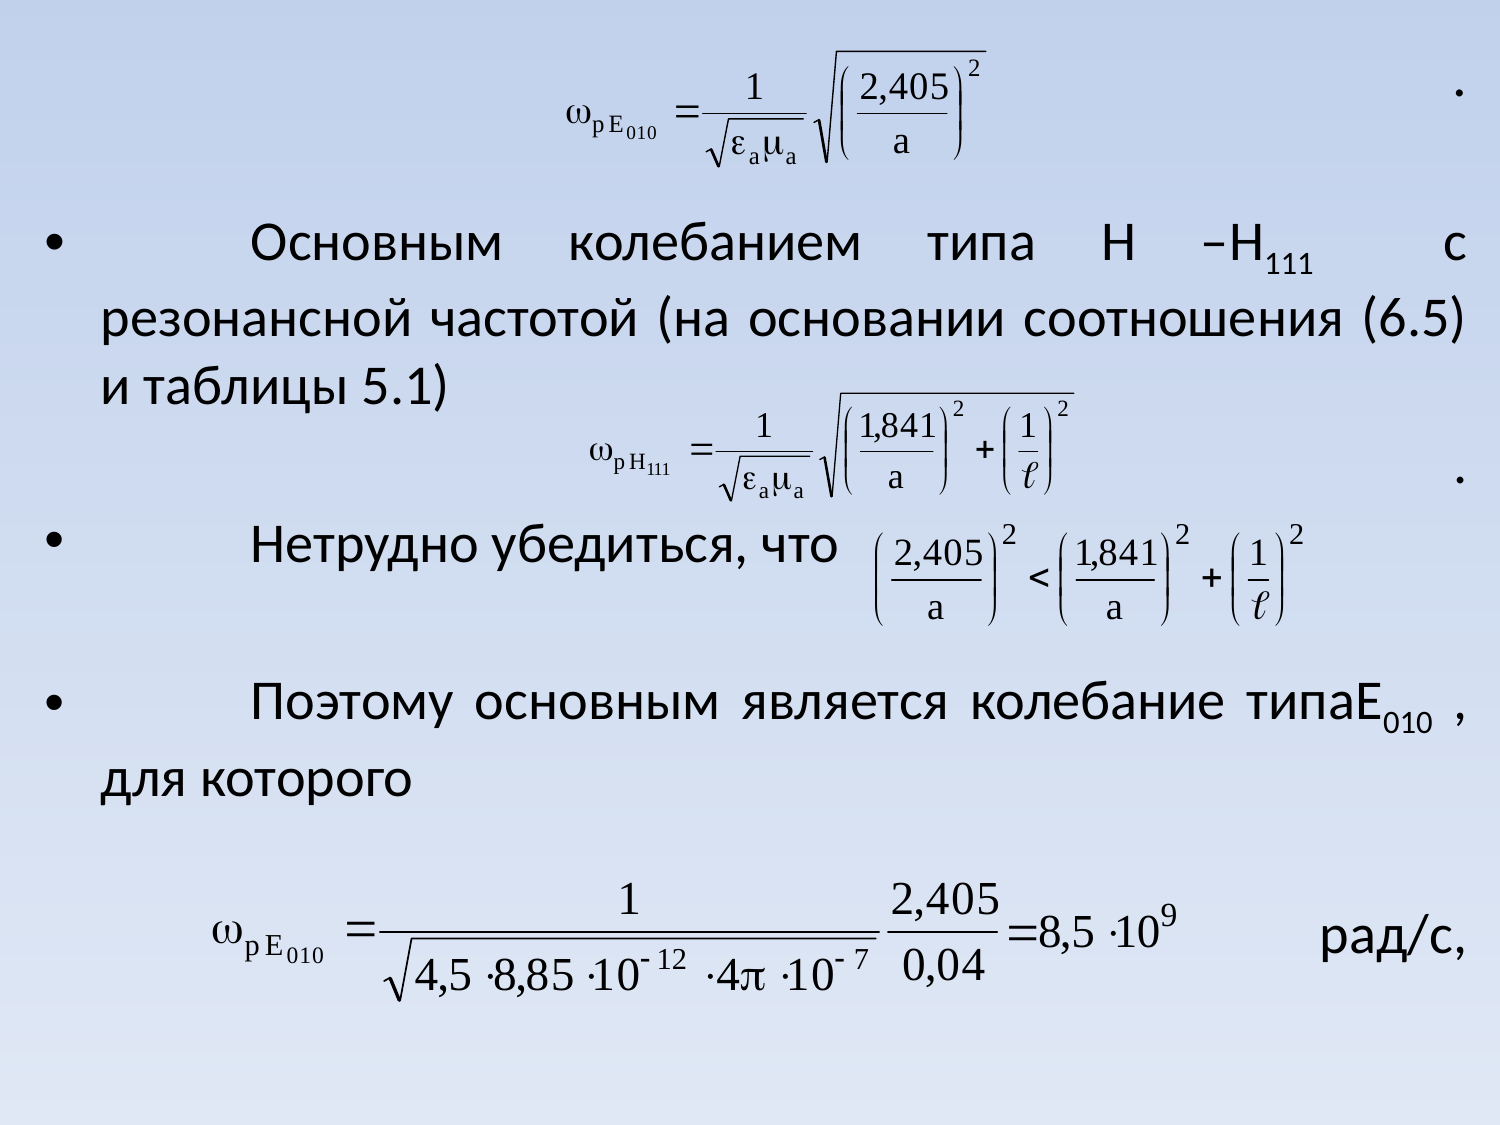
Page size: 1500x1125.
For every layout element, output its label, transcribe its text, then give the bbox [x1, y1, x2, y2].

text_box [206, 869, 1007, 1012]
list . Основным колебанием типа Н –H111 с резонансной частотой (на основании соотношения (6.5) и таблицы 5.1) . Нетрудно убедиться, что Поэтому основным является колебание типаE010 , для которого рад/с, [29, 30, 1483, 1094]
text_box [867, 514, 1310, 634]
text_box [560, 42, 995, 174]
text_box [584, 385, 1081, 508]
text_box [997, 892, 1184, 965]
